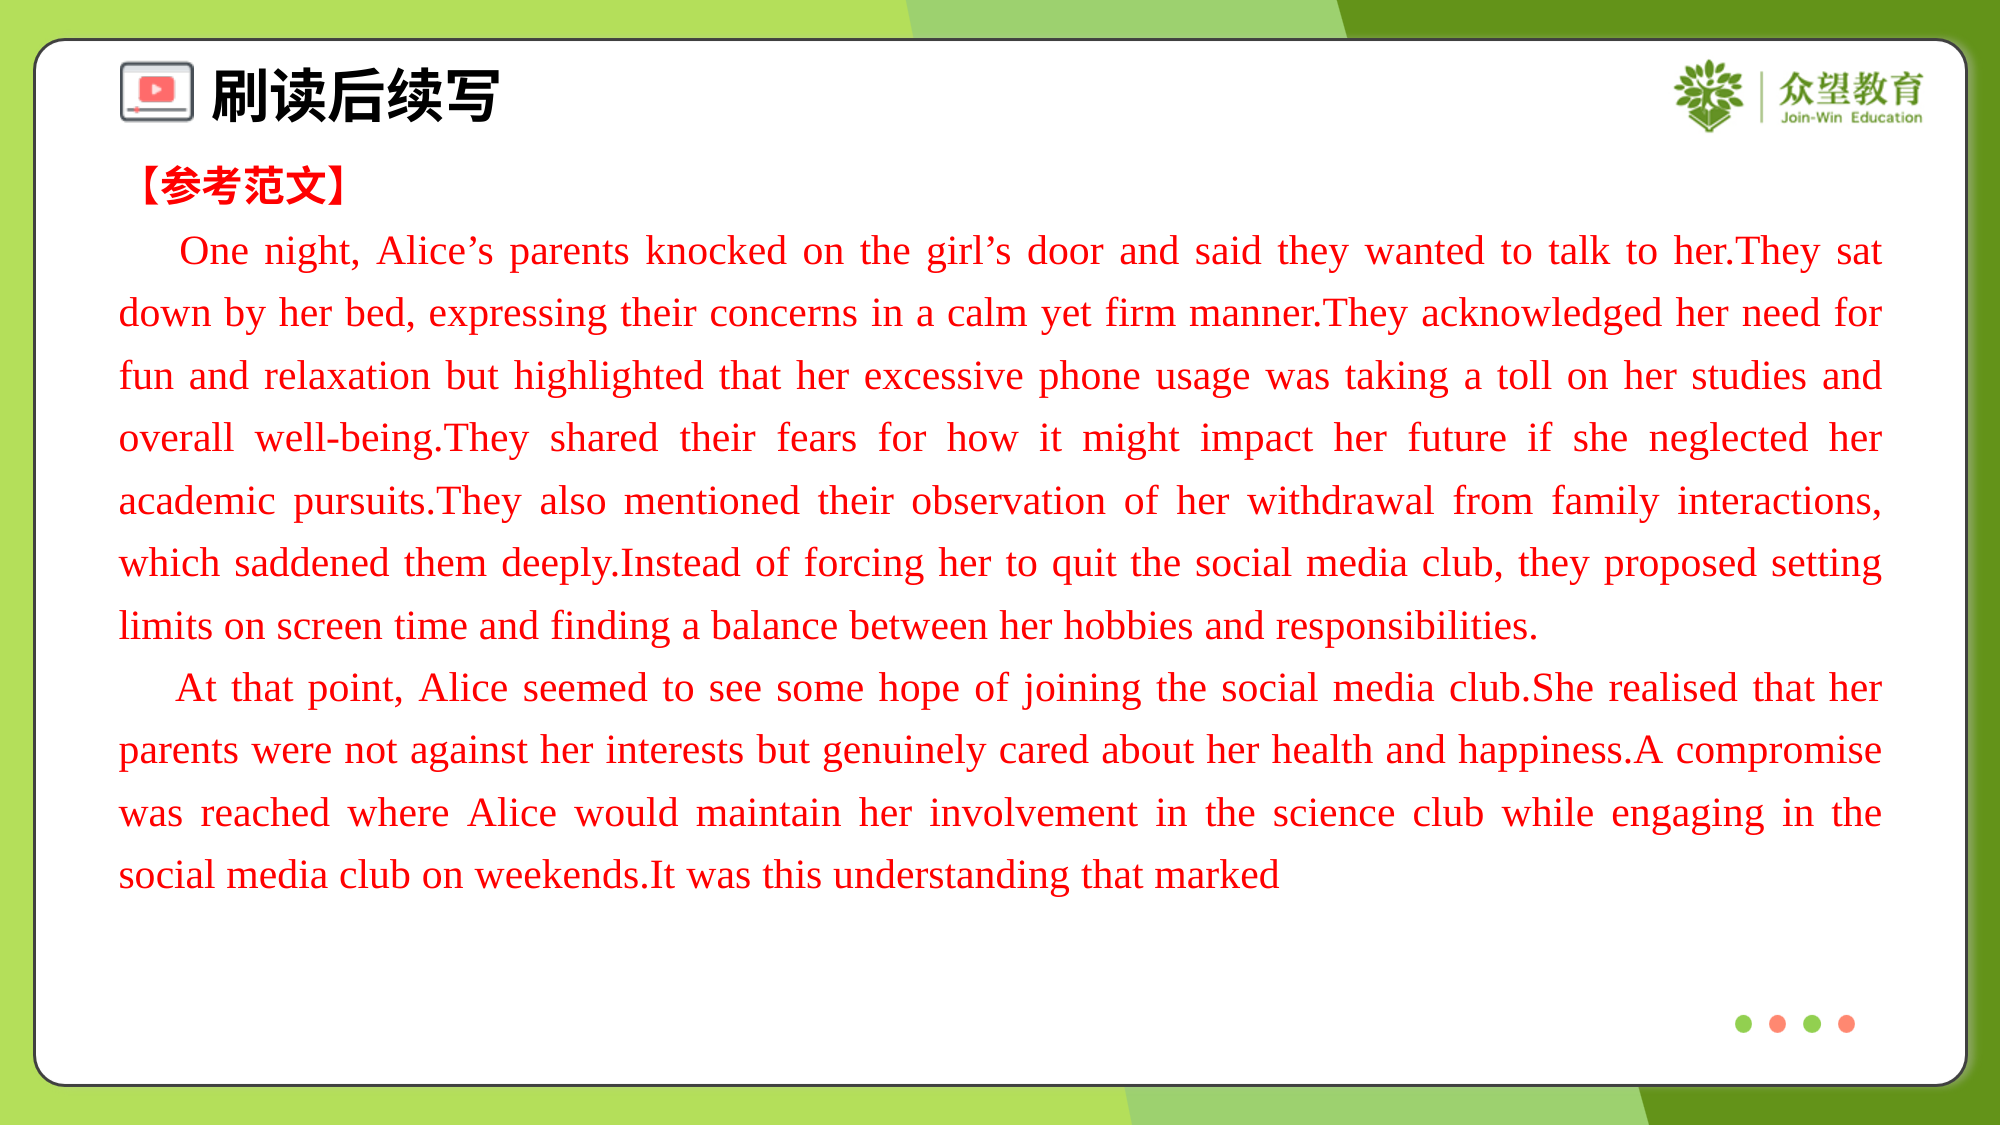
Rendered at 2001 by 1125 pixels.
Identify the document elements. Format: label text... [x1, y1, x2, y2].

text_box 【参考范文】 One night, Alice’s parents knocked on the girl’s door and said they wanted to talk to her.They sat down by her bed, expressing their concerns in a calm yet firm manner.They acknowledged her need for fun and relaxation but highlighted that her excessive phone usage was taking a toll on her studies and overall well-being.They shared their fears for how it might impact her future if she neglected her academic pursuits.They also mentioned their observation of her withdrawal from family interactions, which saddened them deeply.Instead of forcing her to quit the social media club, they proposed setting limits on screen time and finding a balance between her hobbies and responsibilities. At that point, Alice seemed to see some hope of joining the social media club.She realised that her parents were not against her interests but genuinely cared about her health and happiness.A compromise was reached where Alice would maintain her involvement in the science club while engaging in the social media club on weekends.It was this understanding that marked [118, 147, 1883, 955]
picture [0, 0, 2000, 1125]
